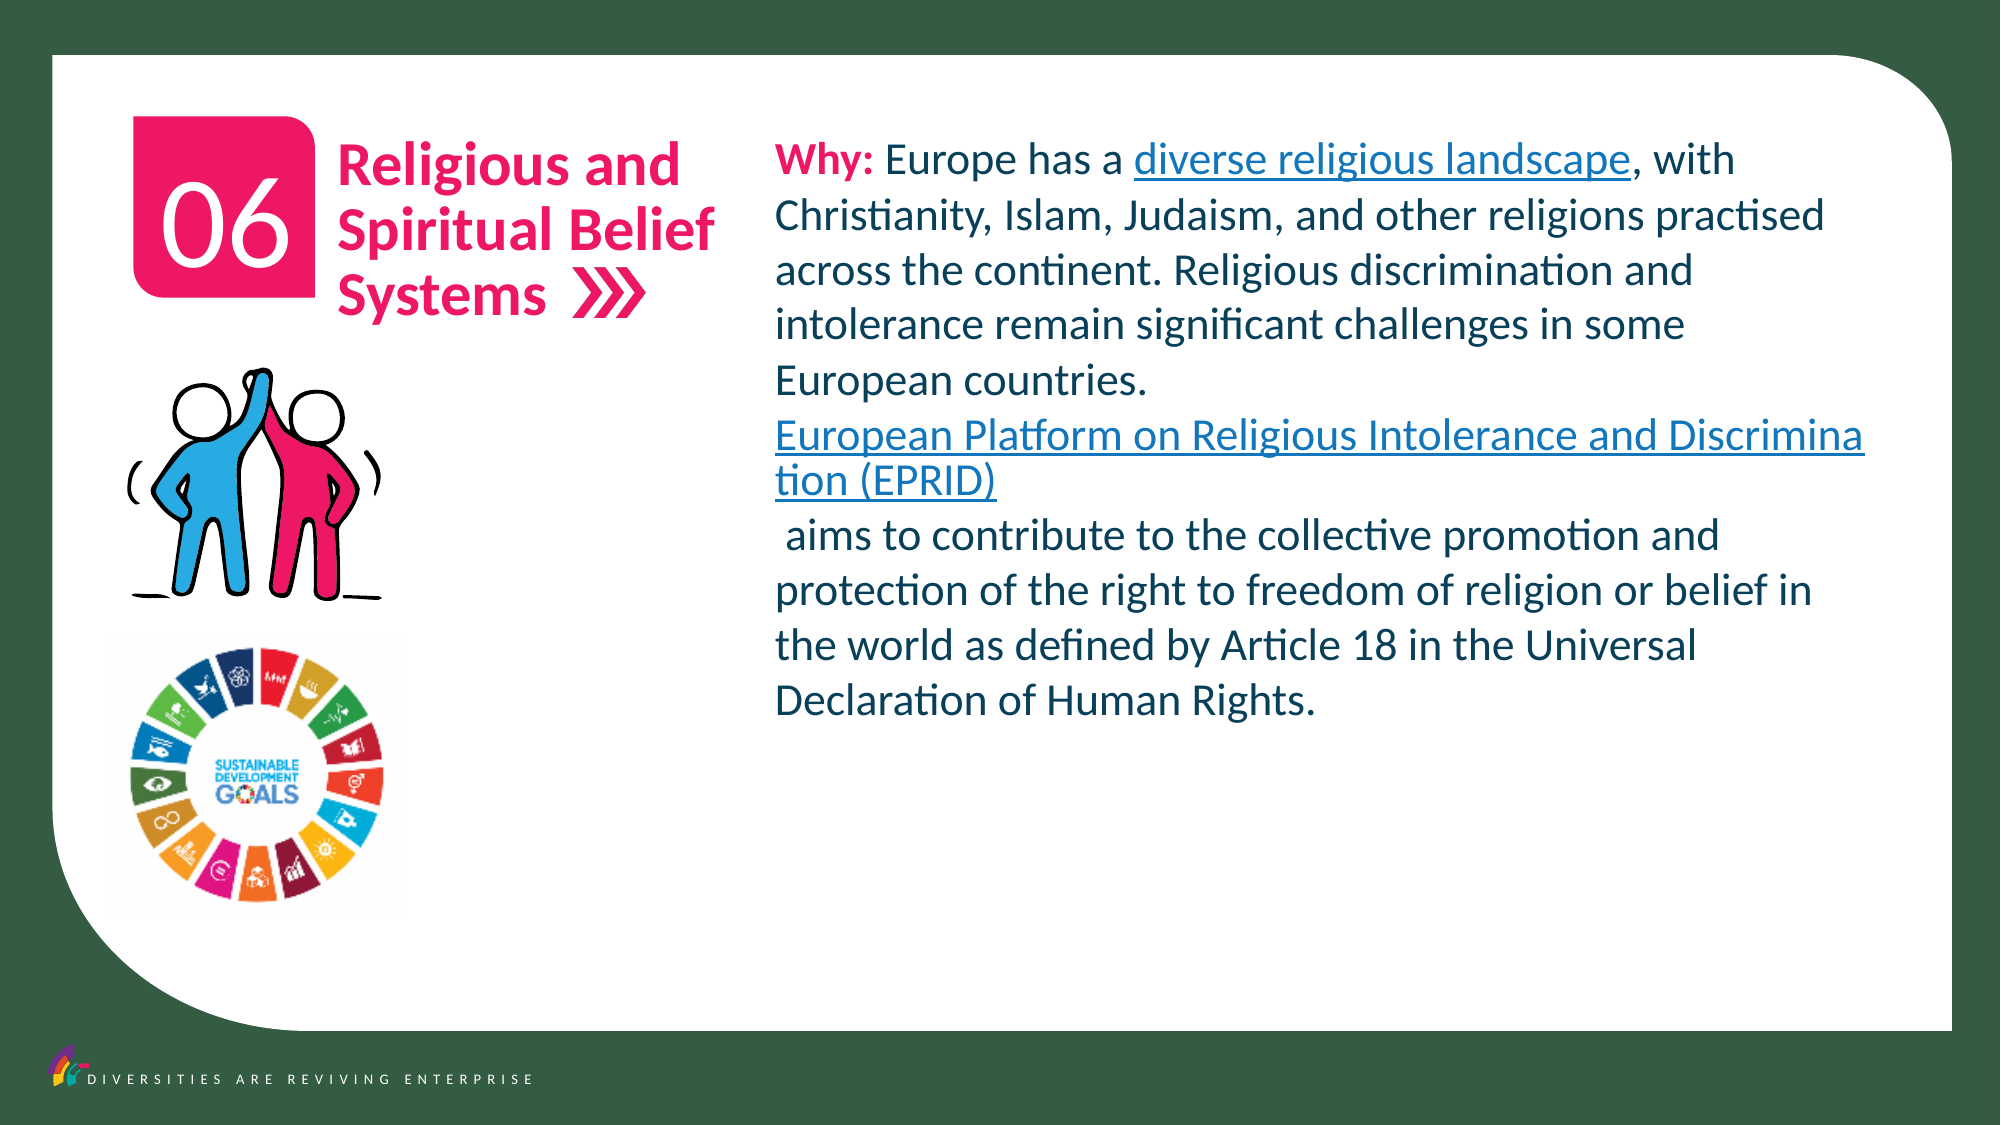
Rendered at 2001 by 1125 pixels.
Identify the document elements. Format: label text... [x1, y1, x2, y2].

picture [107, 634, 404, 917]
text_box 06 [126, 112, 308, 270]
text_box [127, 367, 383, 602]
picture [565, 249, 652, 336]
text_box Religious and Spiritual Belief Systems [322, 125, 760, 303]
text_box Why: Europe has a diverse religious landscape, with Christianity, Islam, Judaism, and other religions practised across the continent. Religious discrimination and intolerance remain significant challenges in some European countries. European Platform on Religious Intolerance and Discrimination (EPRID) aims to contribute to the collective promotion and protection of the right to freedom of religion or belief in the world as defined by Article 18 in the Universal Declaration of Human Rights. [760, 121, 1886, 319]
text_box [132, 125, 316, 299]
